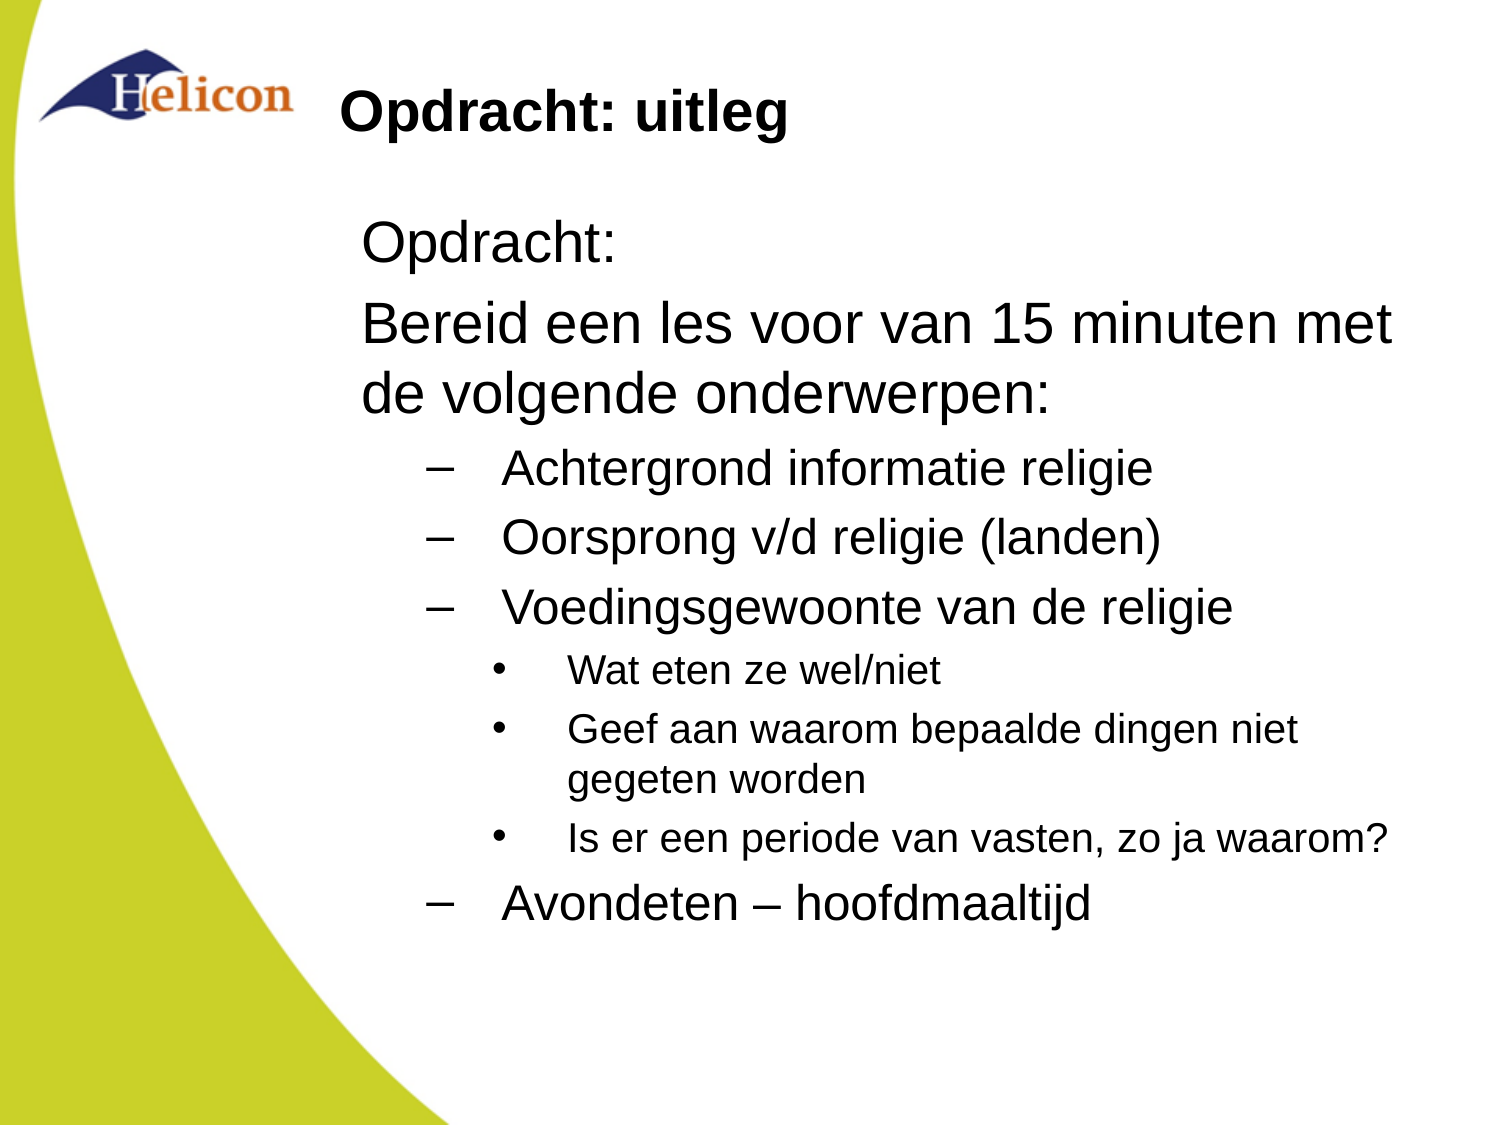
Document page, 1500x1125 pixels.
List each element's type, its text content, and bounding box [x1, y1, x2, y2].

title Opdracht: uitleg [324, 54, 1415, 161]
picture [0, 0, 1500, 1125]
list Opdracht: Bereid een les voor van 15 minuten met de volgende onderwerpen: Achtergrond informatie religie Oorsprong v/d religie (landen) Voedingsgewoonte van de religie Wat eten ze wel/niet Geef aan waarom bepaalde dingen niet gegeten worden Is er een periode van vasten, zo ja waarom? Avondeten – hoofdmaaltijd [336, 196, 1425, 1005]
